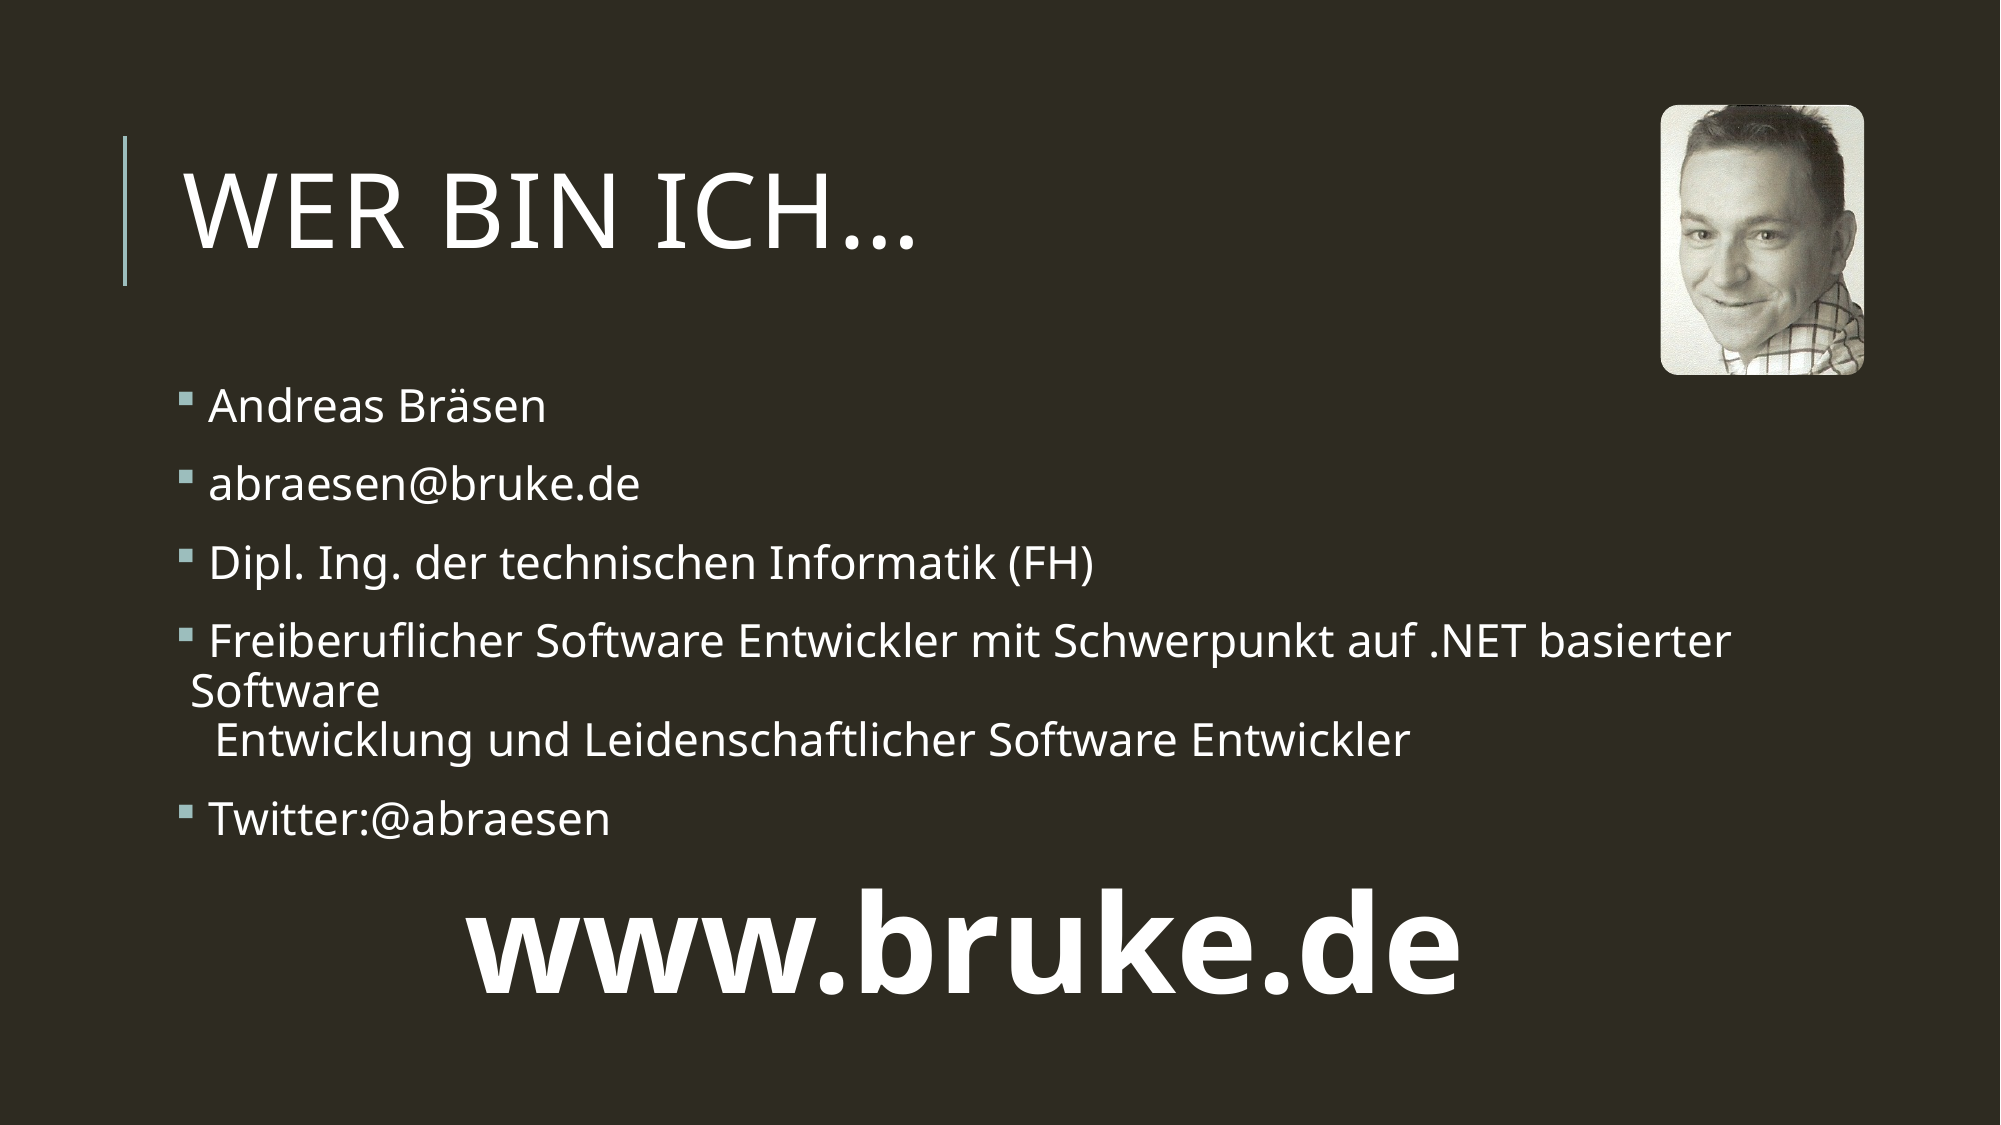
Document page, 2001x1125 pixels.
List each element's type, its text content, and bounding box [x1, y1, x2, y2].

list Andreas Bräsen abraesen@bruke.de Dipl. Ing. der technischen Informatik (FH) Freiberuflicher Software Entwickler mit Schwerpunkt auf .NET basierter Software Entwicklung und Leidenschaftlicher Software Entwickler Twitter:@abraesen www.bruke.de [168, 375, 1763, 1035]
title Wer bin ich… [168, 96, 1763, 342]
picture [1660, 104, 1865, 376]
